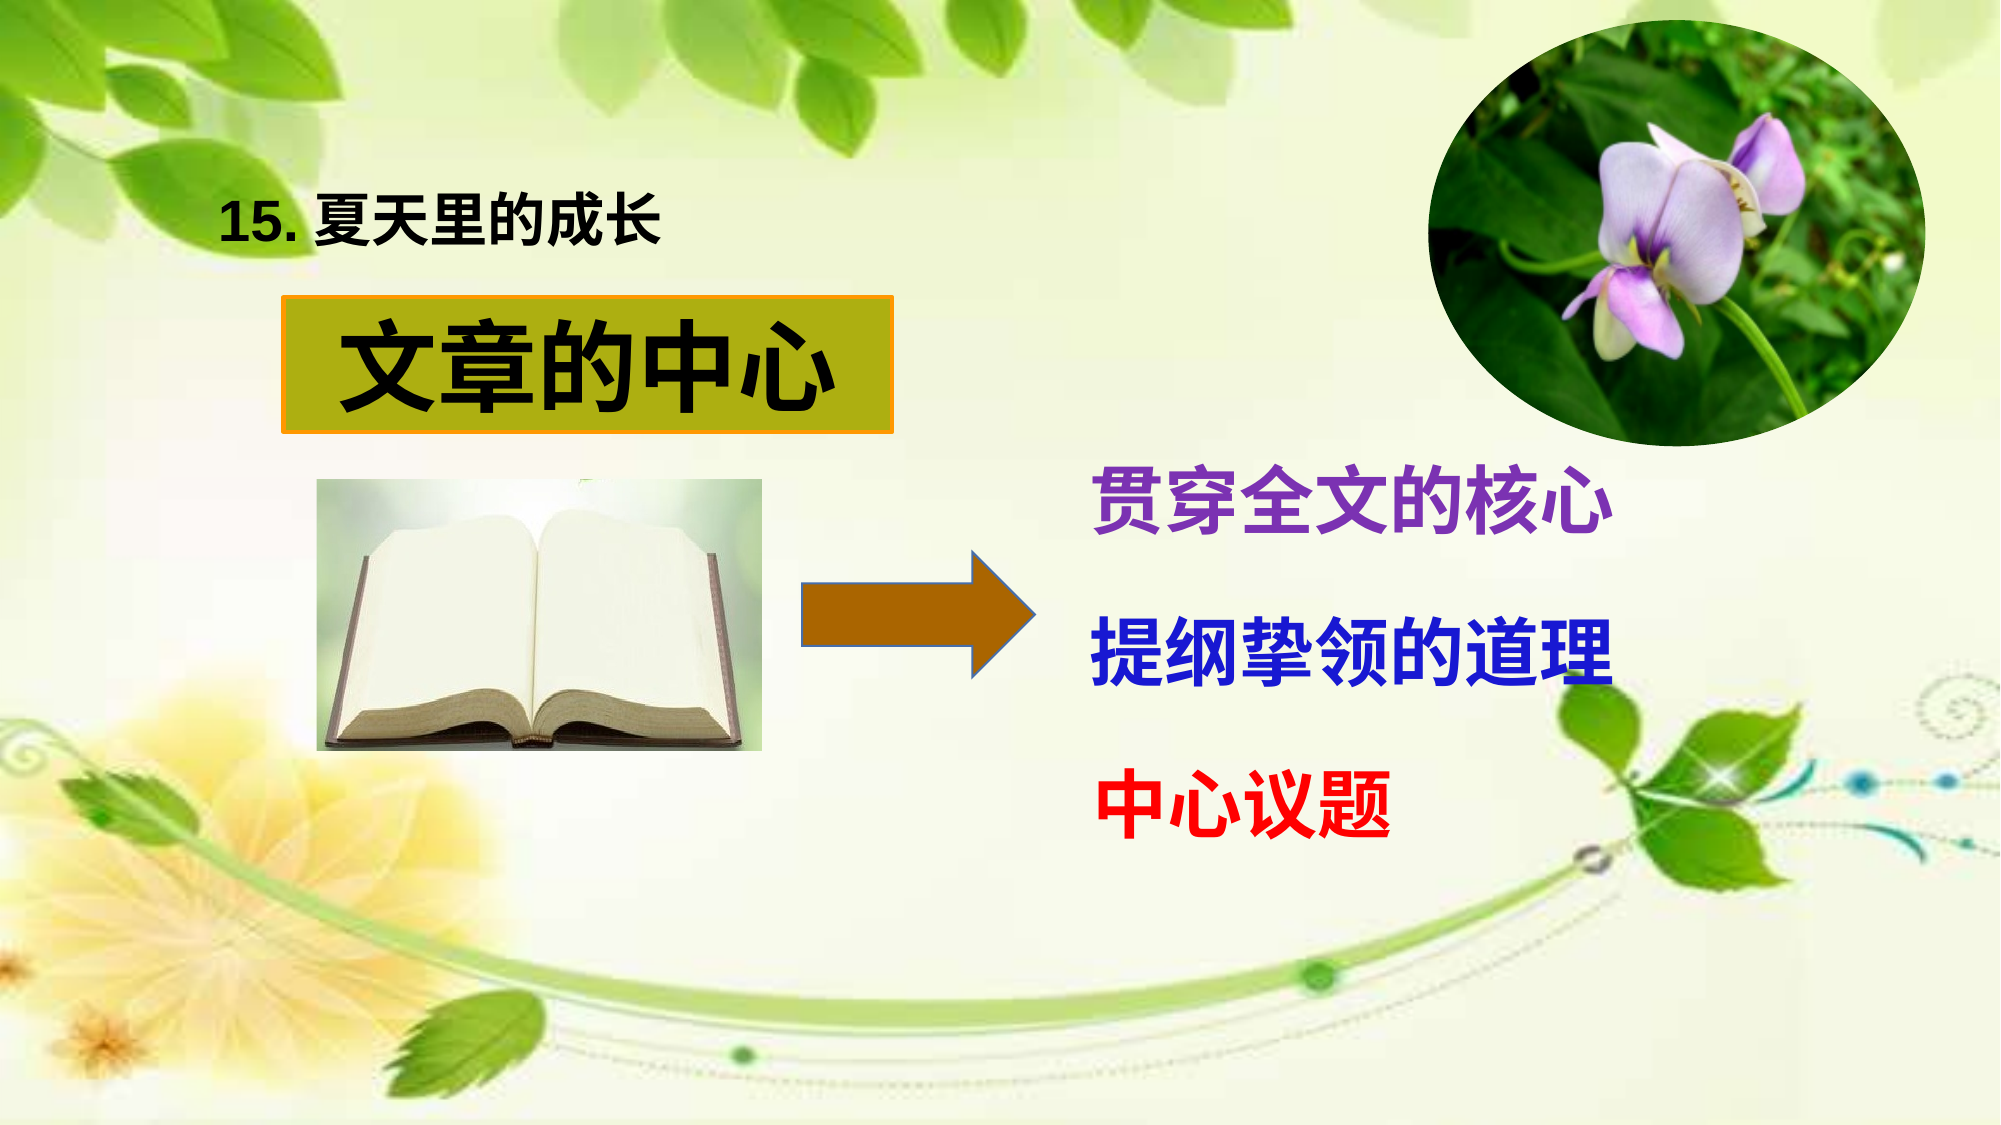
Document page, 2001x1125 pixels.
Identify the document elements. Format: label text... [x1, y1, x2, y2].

text_box 提纲挚领的道理 [1075, 598, 1634, 703]
picture [0, 0, 2001, 1125]
text_box 中心议题 [1077, 750, 1514, 855]
text_box 文章的中心 [283, 297, 893, 432]
text_box 贯穿全文的核心 [1075, 446, 1637, 551]
text_box [801, 549, 1037, 680]
text_box 15.夏天里的成长 [203, 176, 699, 261]
